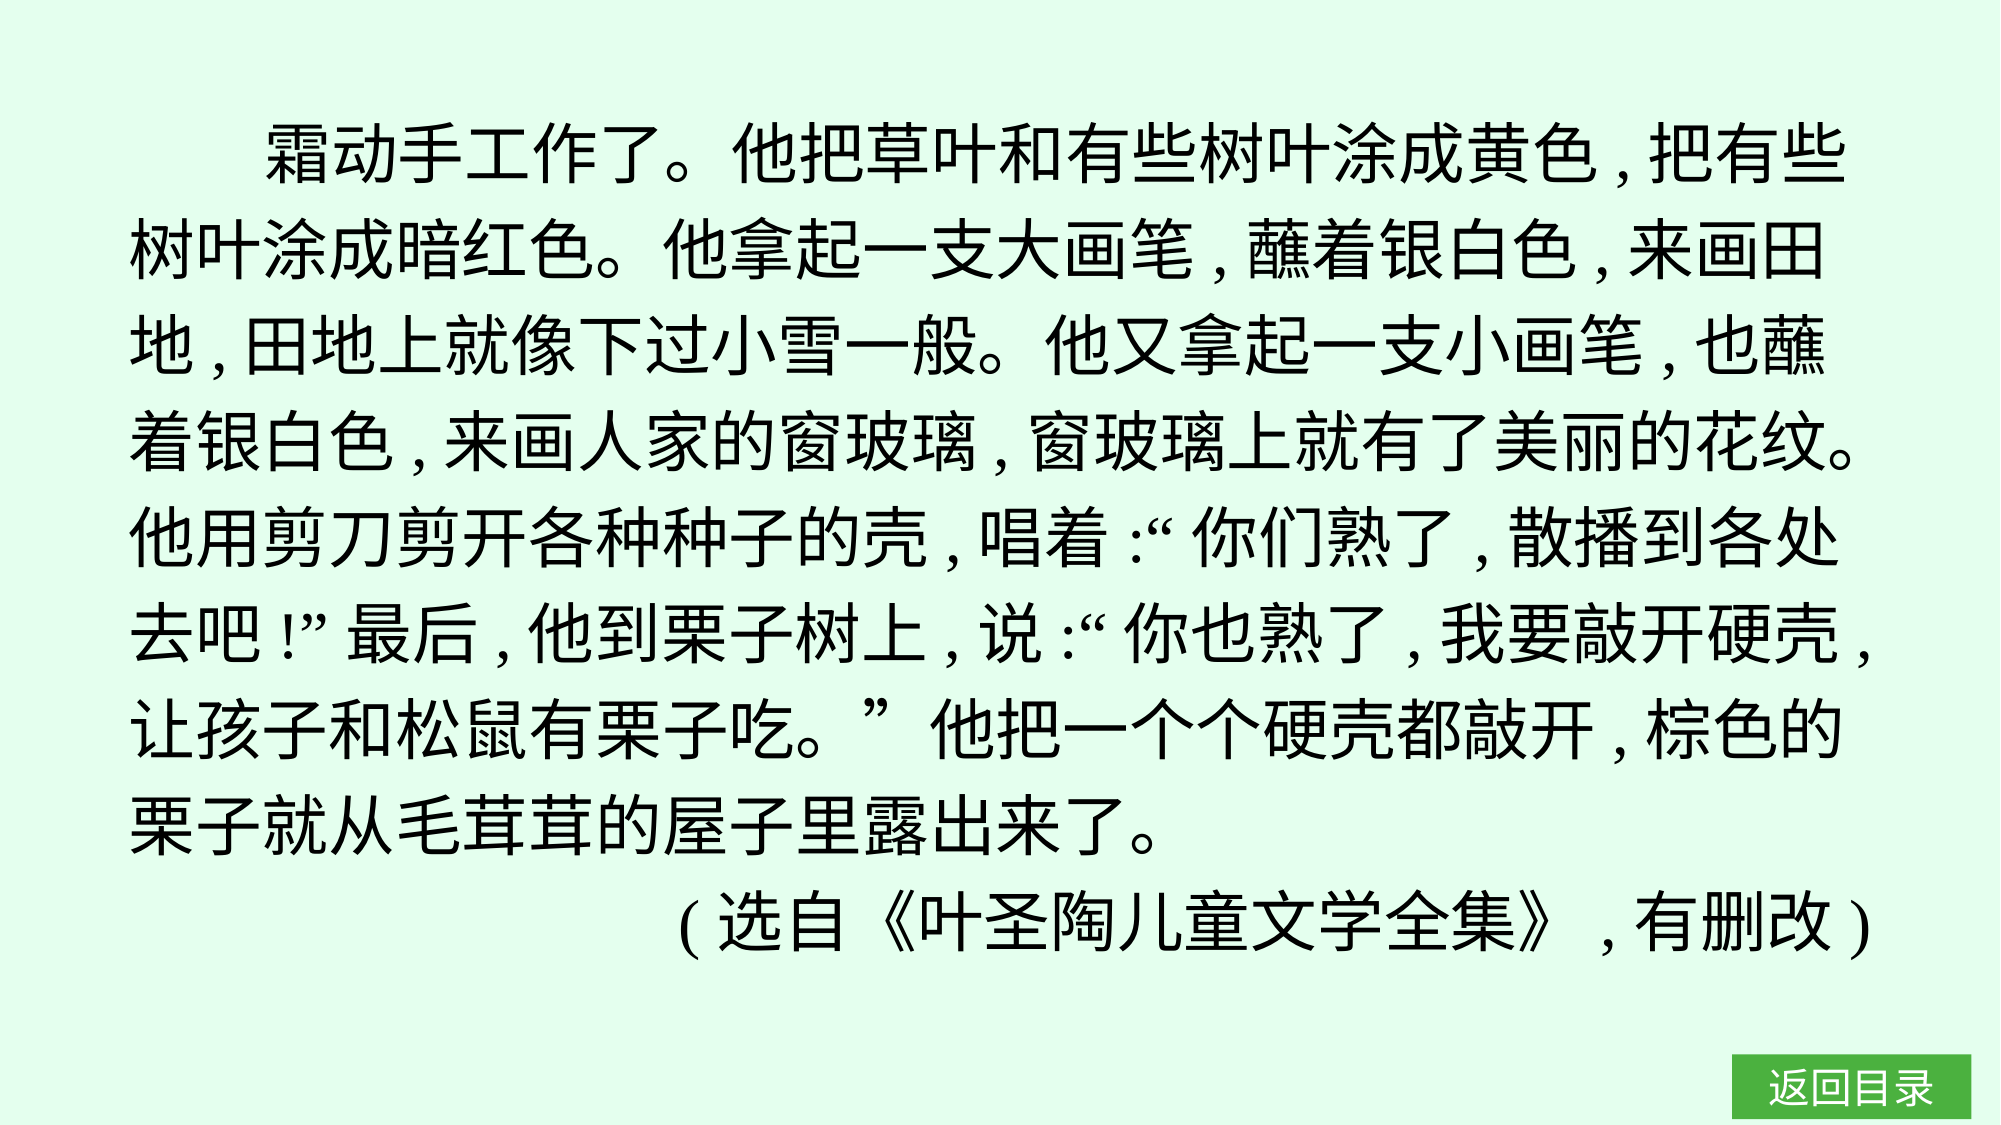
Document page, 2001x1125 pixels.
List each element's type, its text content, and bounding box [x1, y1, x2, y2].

text_box 霜动手工作了。他把草叶和有些树叶涂成黄色,把有些树叶涂成暗红色。他拿起一支大画笔,蘸着银白色,来画田地,田地上就像下过小雪一般。他又拿起一支小画笔,也蘸着银白色,来画人家的窗玻璃,窗玻璃上就有了美丽的花纹。他用剪刀剪开各种种子的壳,唱着:“你们熟了,散播到各处去吧!”最后,他到栗子树上,说:“你也熟了,我要敲开硬壳,让孩子和松鼠有栗子吃。”他把一个个硬壳都敲开,棕色的栗子就从毛茸茸的屋子里露出来了。 (选自《叶圣陶儿童文学全集》,有删改) [113, 88, 1887, 967]
